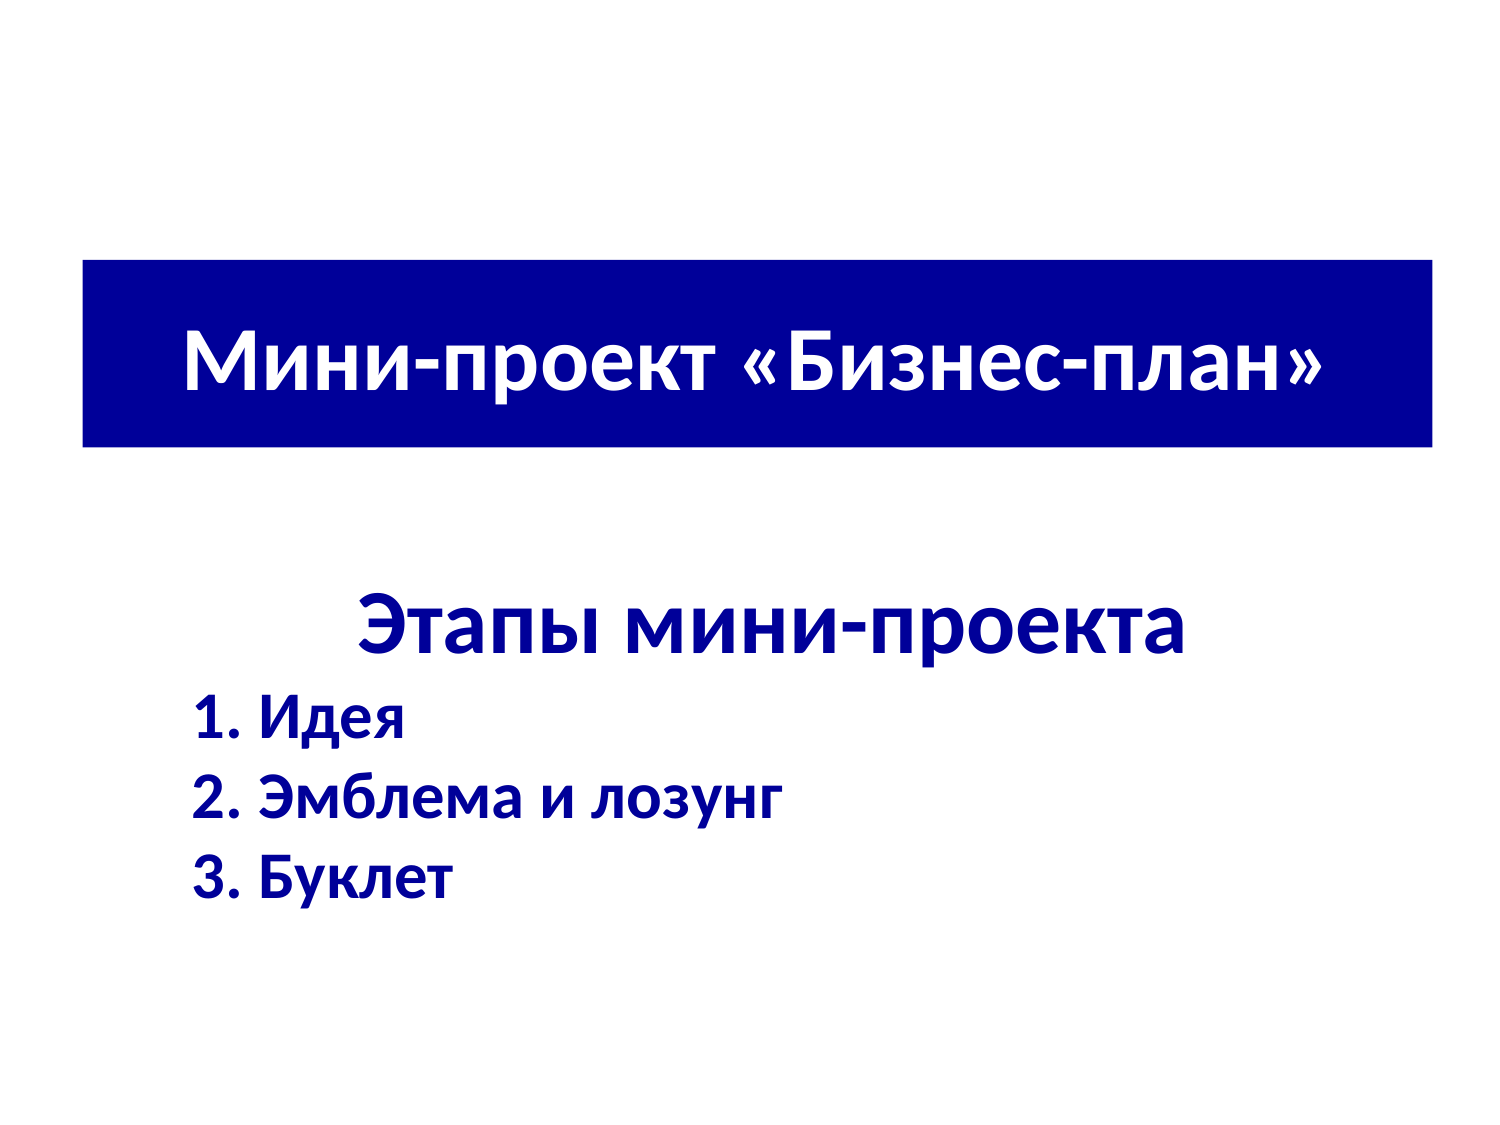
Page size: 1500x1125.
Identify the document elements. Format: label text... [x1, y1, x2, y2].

text_box Этапы мини-проекта 1. Идея 2. Эмблема и лозунг 3. Буклет [177, 618, 1371, 744]
text_box Мини-проект «Бизнес-план» [82, 259, 1433, 448]
